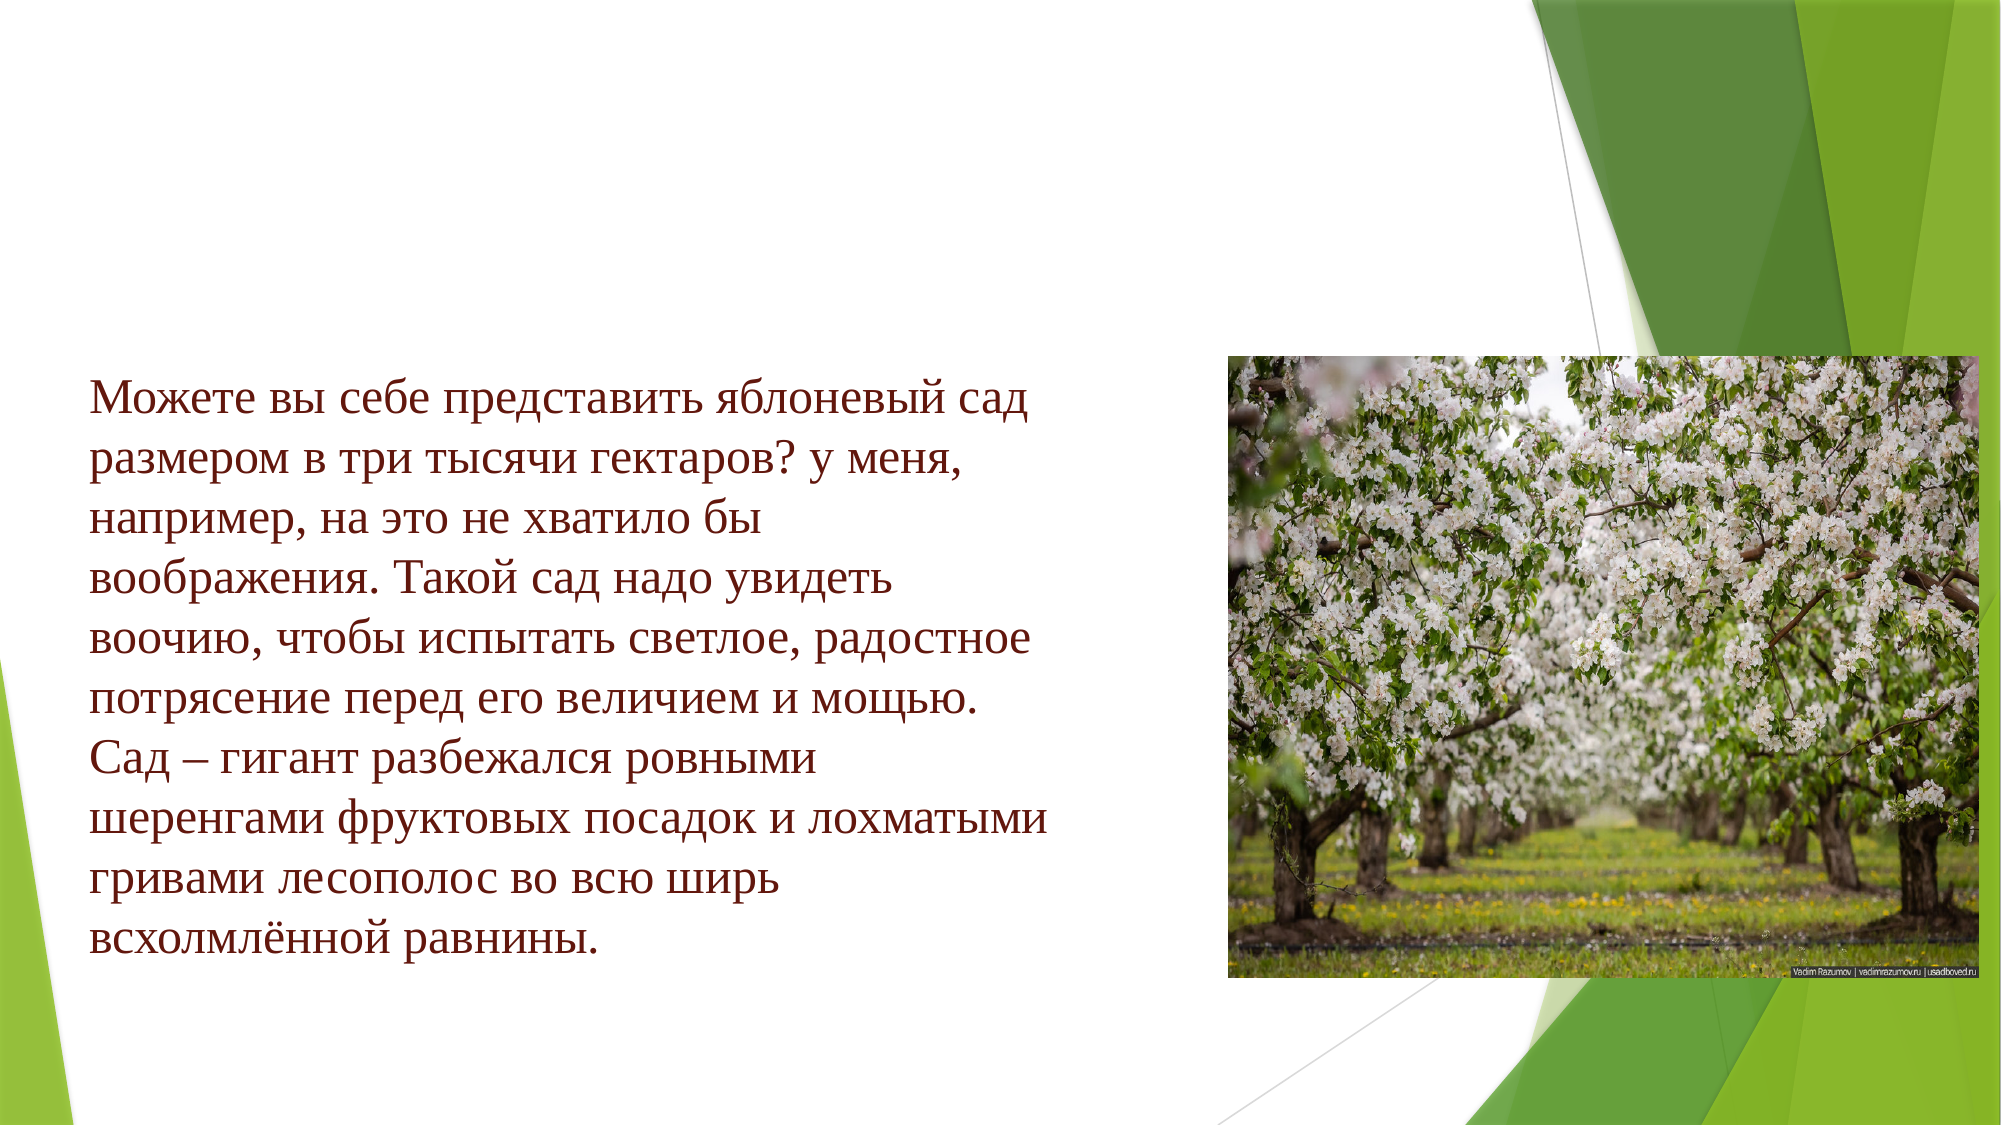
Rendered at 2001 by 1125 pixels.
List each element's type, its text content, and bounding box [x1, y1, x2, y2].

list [1228, 355, 1980, 978]
text_box Можете вы себе представить яблоневый сад размером в три тысячи гектаров? у меня, например, на это не хватило бы воображения. Такой сад надо увидеть воочию, чтобы испытать светлое, радостное потрясение перед его величием и мощью. Сад – гигант разбежался ровными шеренгами фруктовых посадок и лохматыми гривами лесополос во всю ширь всхолмлённой равнины. [75, 356, 1075, 972]
